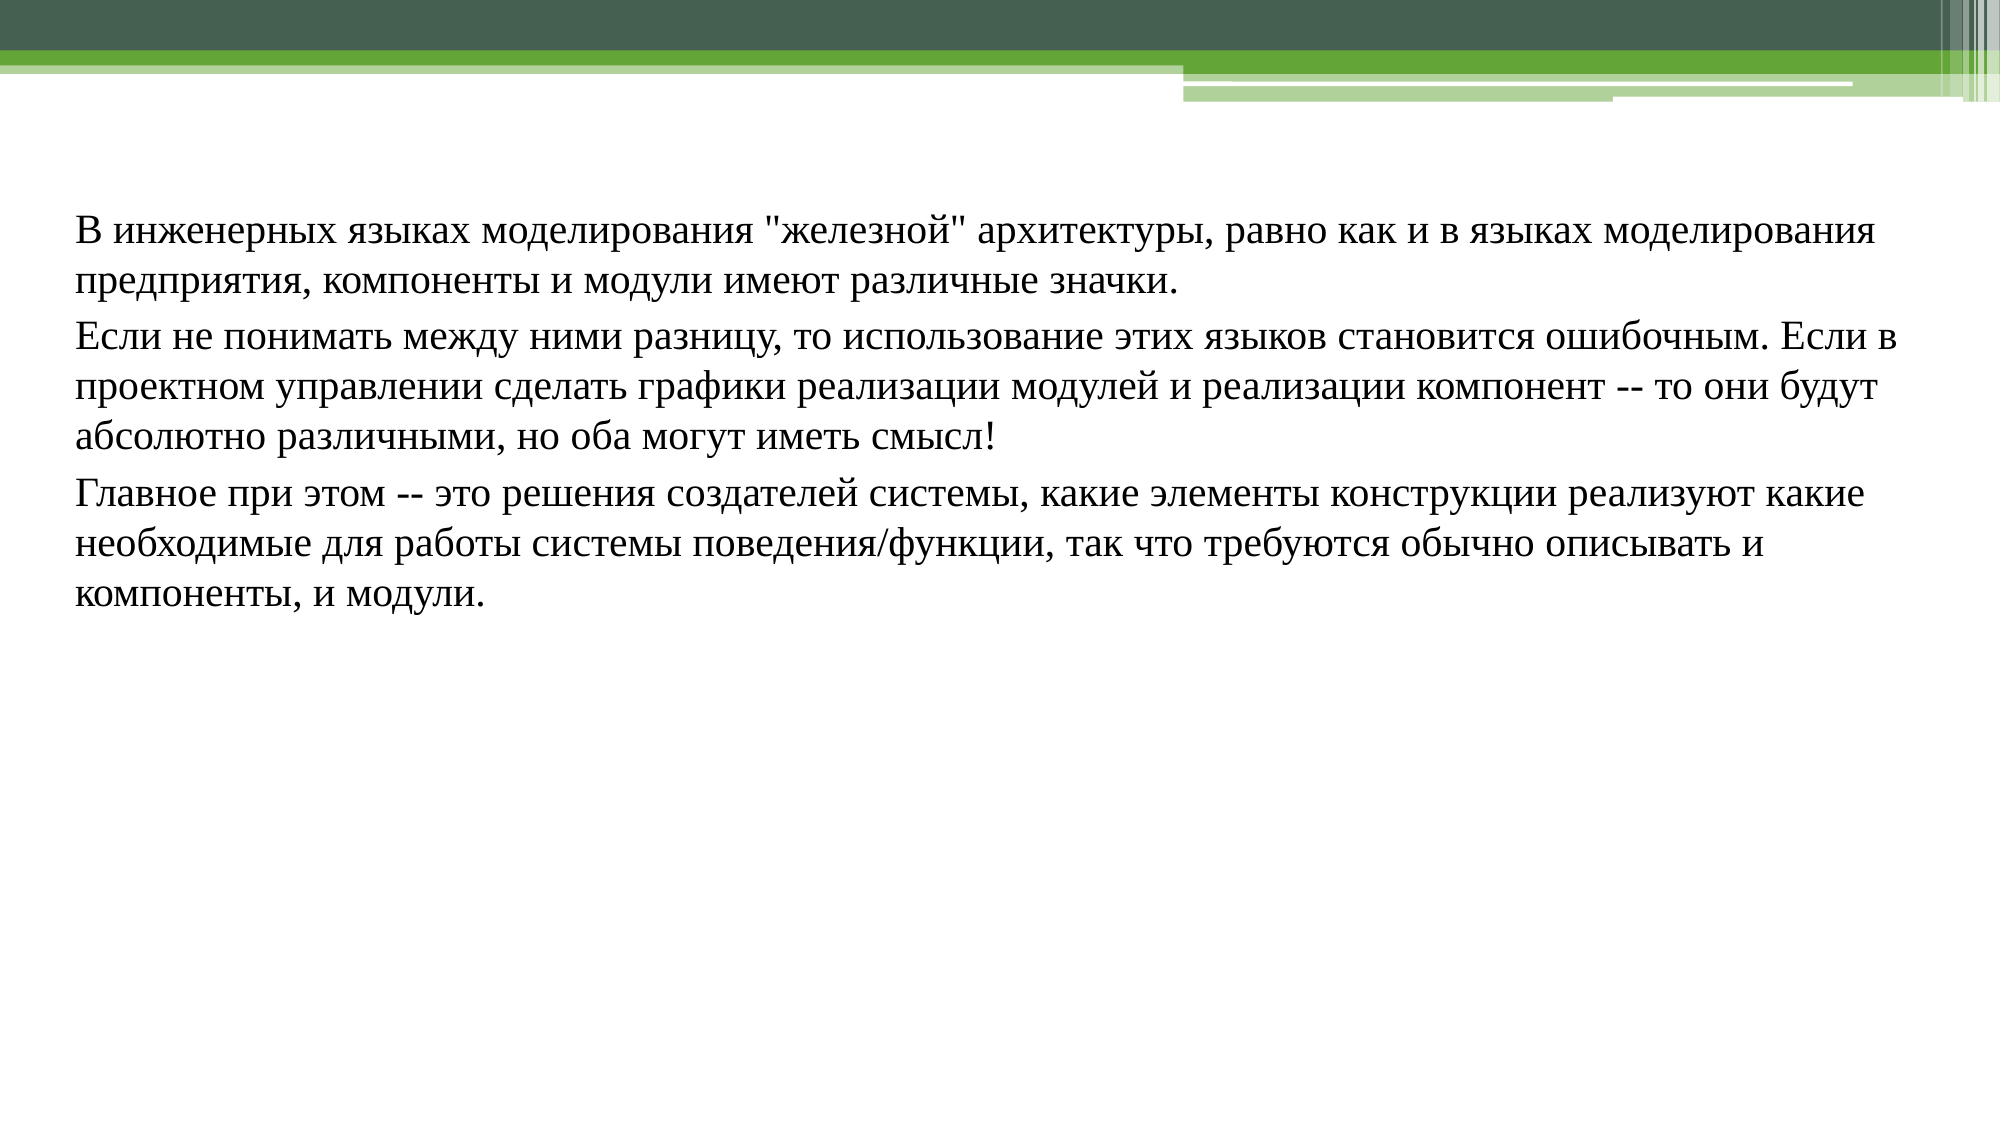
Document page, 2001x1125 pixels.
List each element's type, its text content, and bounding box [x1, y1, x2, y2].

list В инженерных языках моделирования "железной" архитектуры, равно как и в языках моделирования предприятия, компоненты и модули имеют различные значки. Если не понимать между ними разницу, то использование этих языков становится ошибочным. Если в проектном управлении сделать графики реализации модулей и реализации компонент -- то они будут абсолютно различными, но оба могут иметь смысл! Главное при этом -- это решения создателей системы, какие элементы конструкции реализуют какие необходимые для работы системы поведения/функции, так что требуются обычно описывать и компоненты, и модули. [42, 194, 1914, 919]
